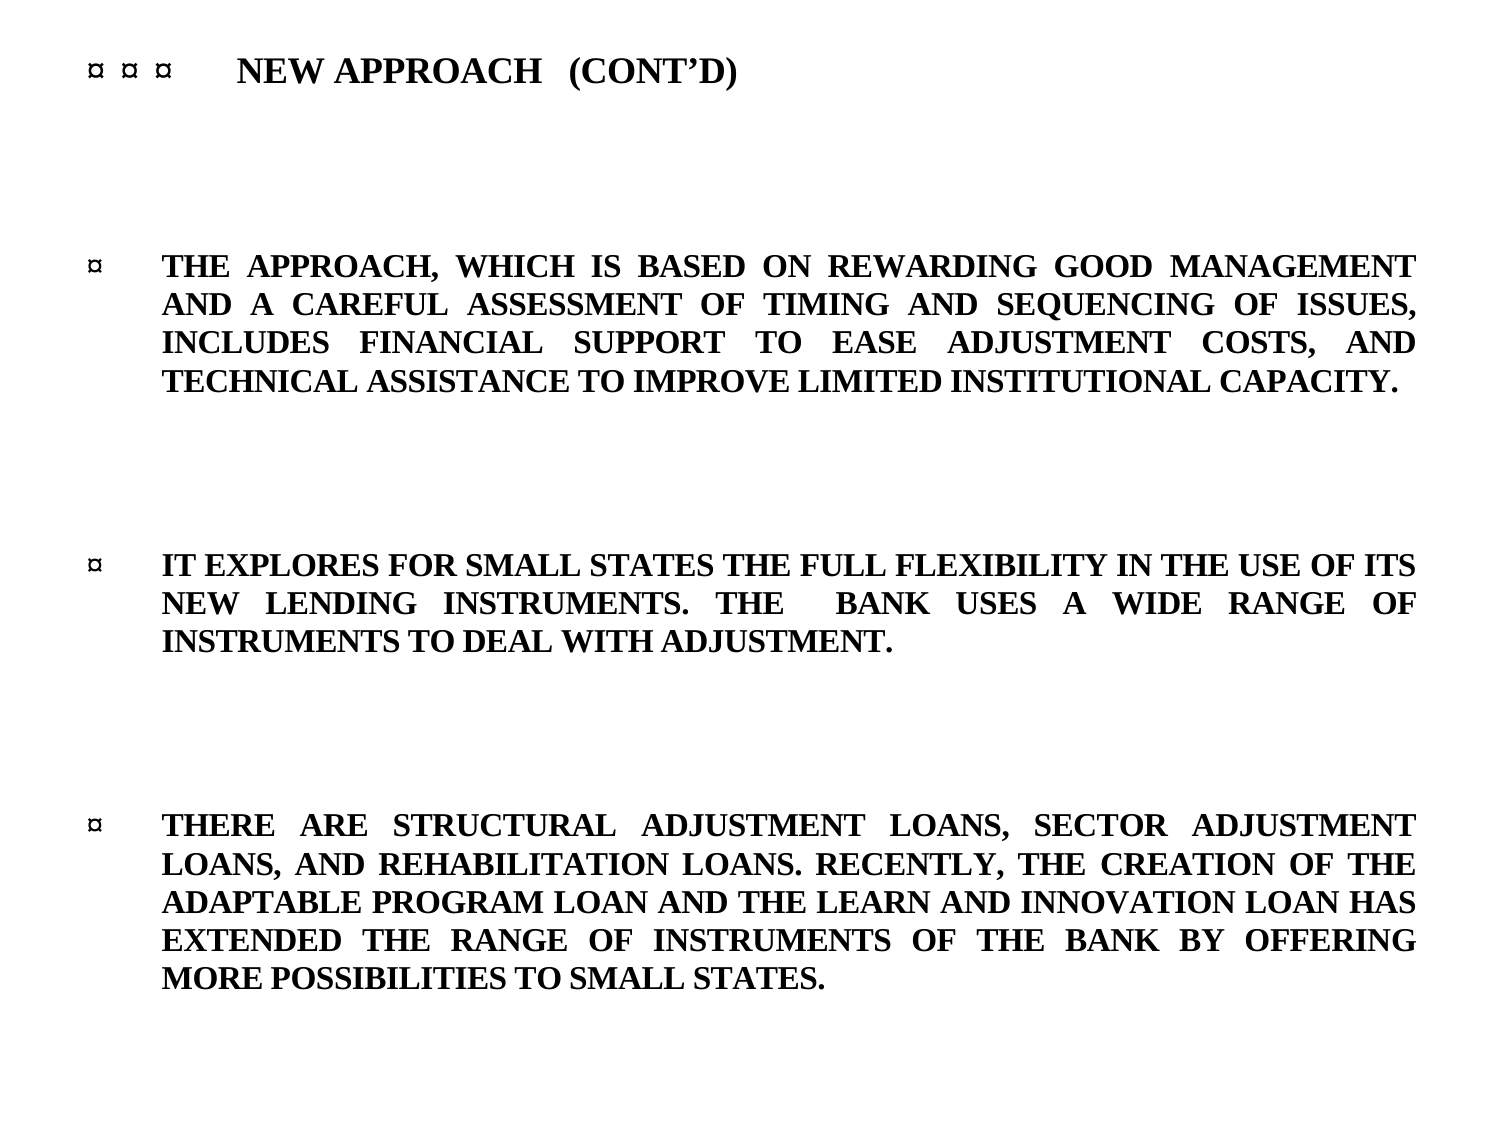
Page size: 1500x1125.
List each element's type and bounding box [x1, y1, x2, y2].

text_box [86, 48, 1418, 1125]
